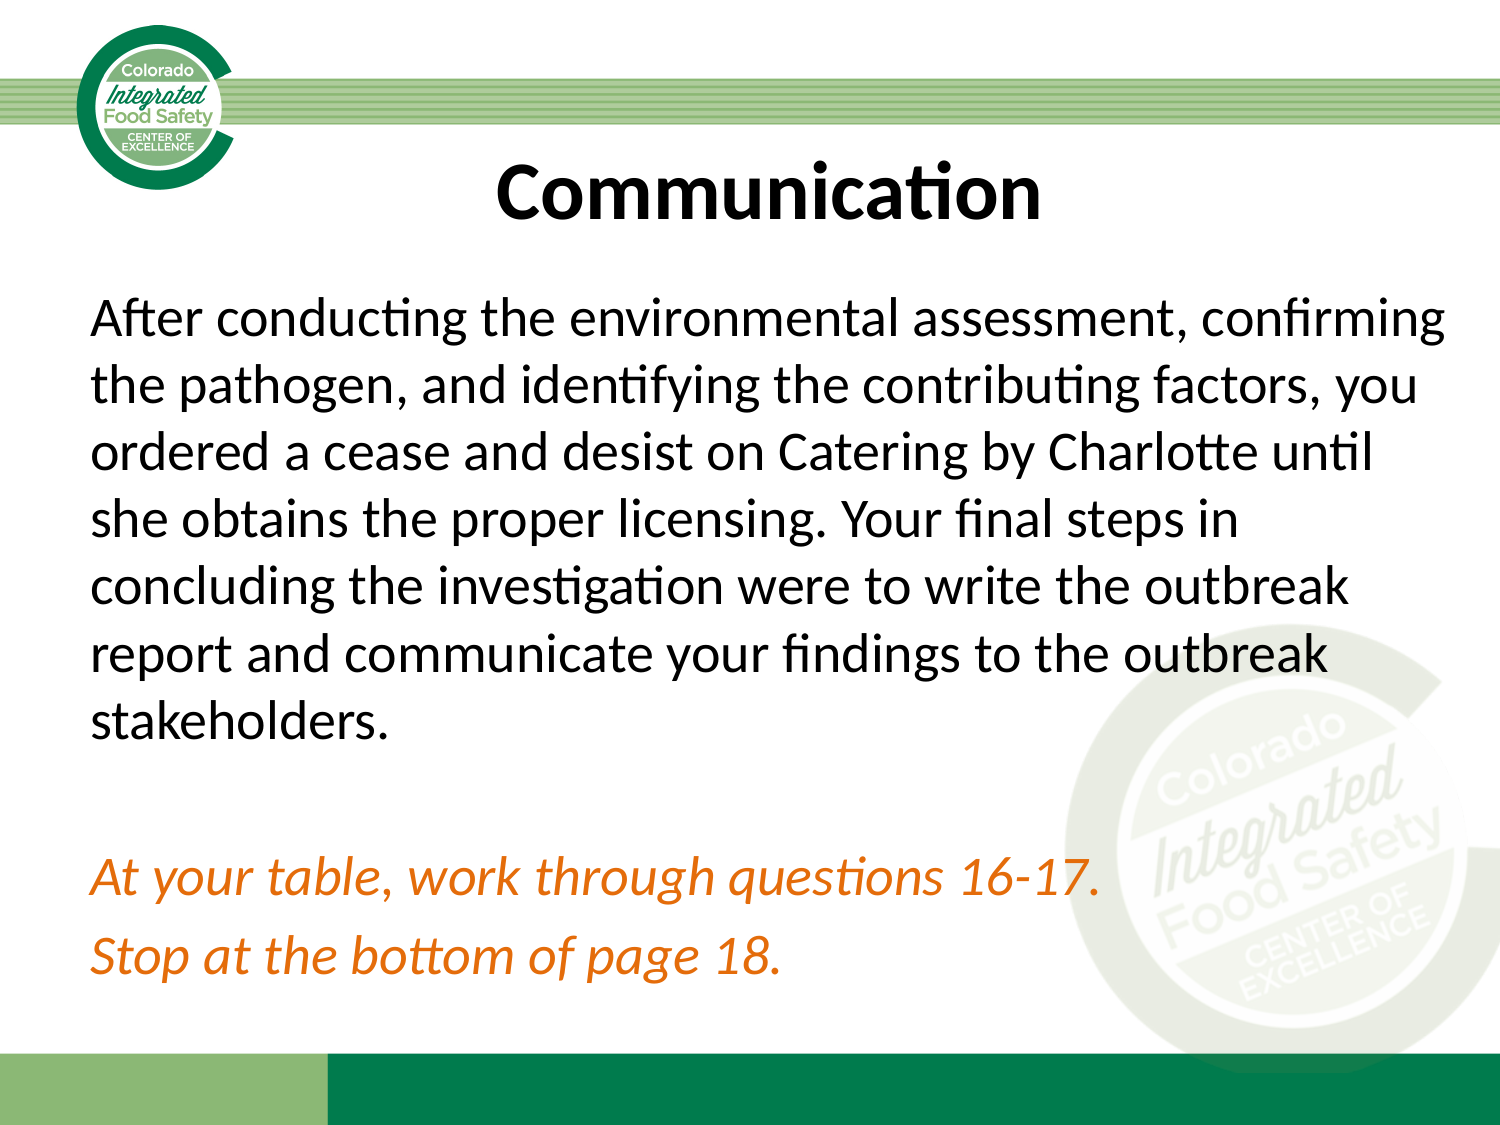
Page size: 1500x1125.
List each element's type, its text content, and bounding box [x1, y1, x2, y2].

list After conducting the environmental assessment, confirming the pathogen, and identifying the contributing factors, you ordered a cease and desist on Catering by Charlotte until she obtains the proper licensing. Your final steps in concluding the investigation were to write the outbreak report and communicate your findings to the outbreak stakeholders. At your table, work through questions 16-17. Stop at the bottom of page 18. [75, 272, 1466, 1001]
picture [0, 25, 1500, 1125]
title Communication [75, 100, 1466, 272]
